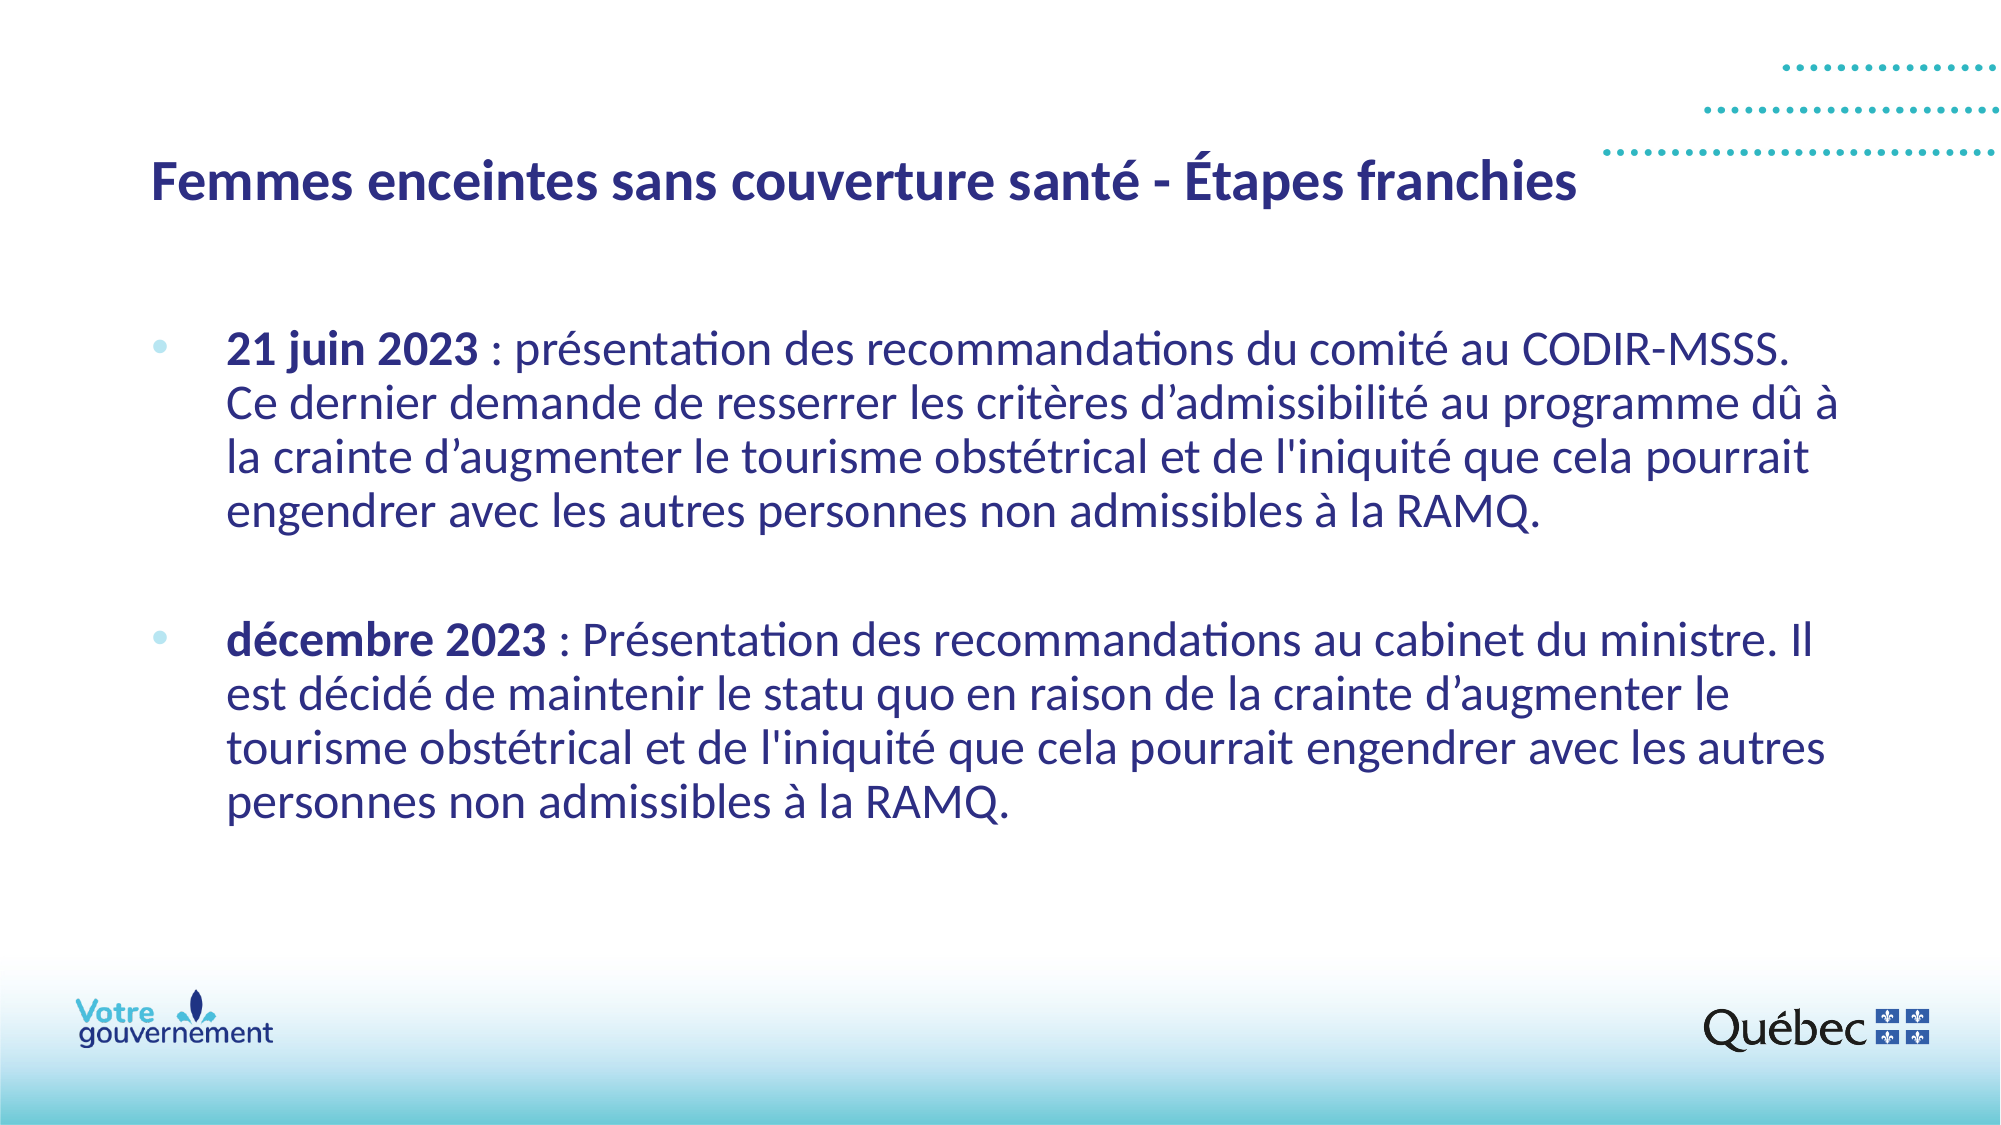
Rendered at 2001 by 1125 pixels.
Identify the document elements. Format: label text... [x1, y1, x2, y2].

title Femmes enceintes sans couverture santé - Étapes franchies [136, 130, 1862, 221]
picture [0, 0, 2001, 1125]
list 21 juin 2023 : présentation des recommandations du comité au CODIR-MSSS. Ce dernier demande de resserrer les critères d’admissibilité au programme dû à la crainte d’augmenter le tourisme obstétrical et de l'iniquité que cela pourrait engendrer avec les autres personnes non admissibles à la RAMQ. décembre 2023 : Présentation des recommandations au cabinet du ministre. Il est décidé de maintenir le statu quo en raison de la crainte d’augmenter le tourisme obstétrical et de l'iniquité que cela pourrait engendrer avec les autres personnes non admissibles à la RAMQ. [136, 244, 1862, 995]
